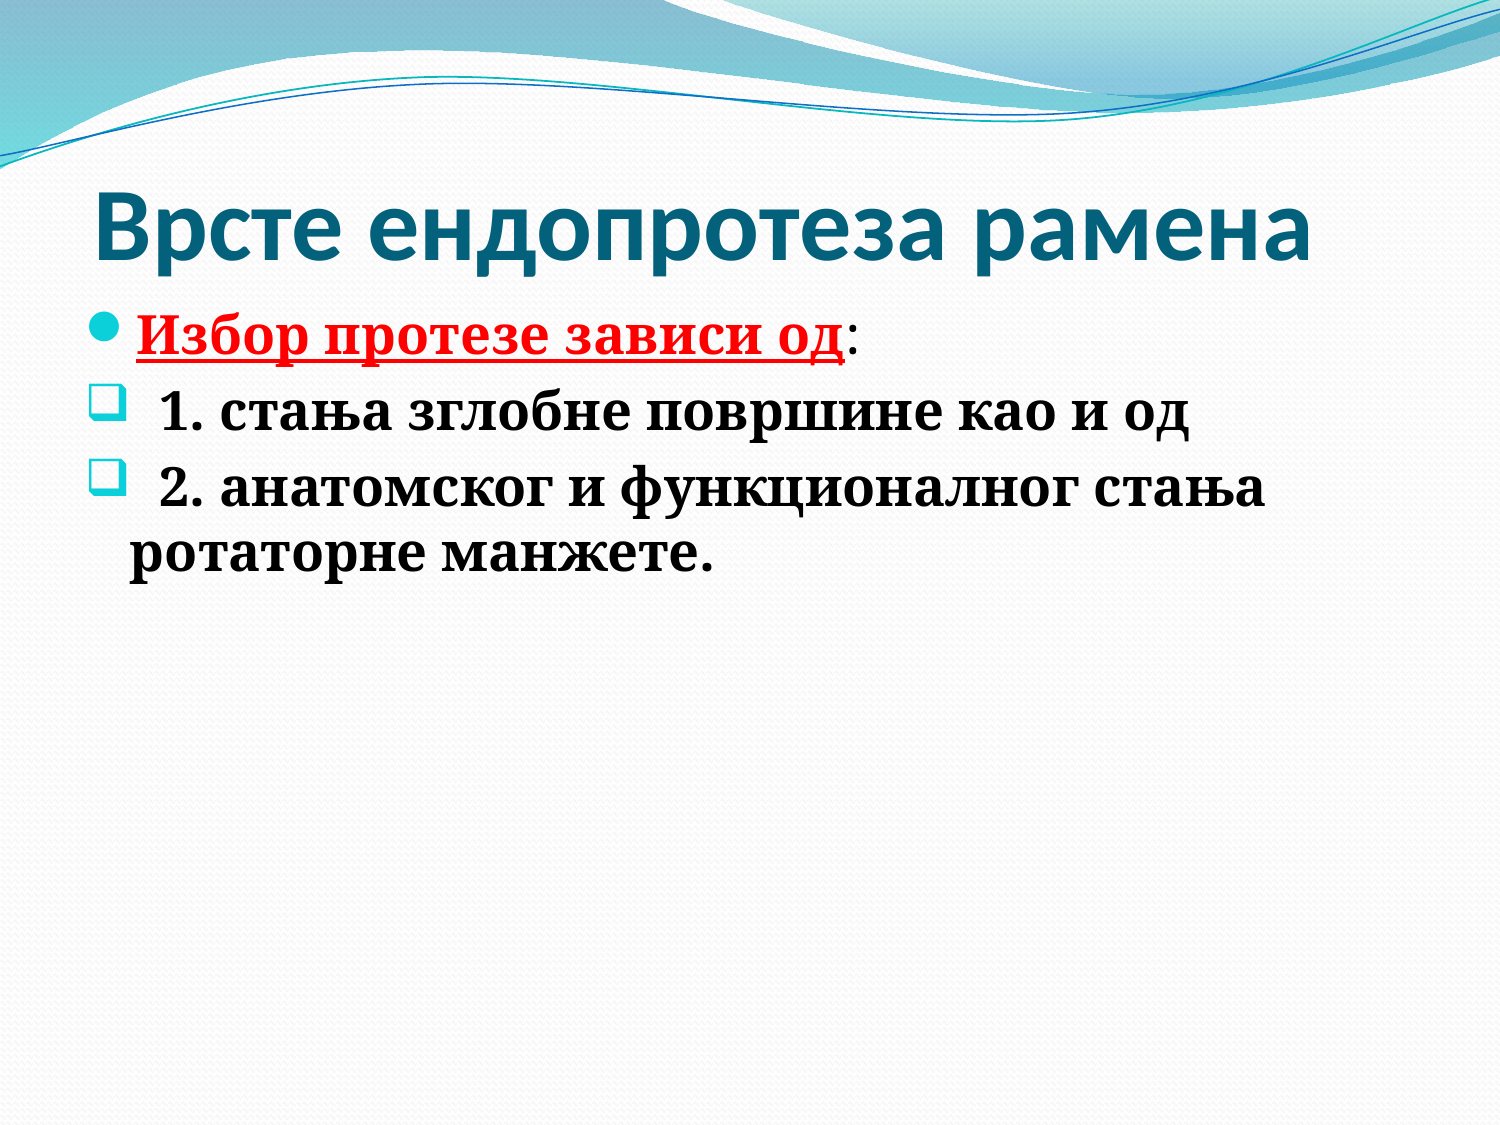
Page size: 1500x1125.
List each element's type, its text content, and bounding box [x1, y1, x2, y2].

list Избор протезе зависи од: 1. стања зглобне површине као и од 2. анатомског и функционалног стања ротаторне манжете. [70, 292, 1421, 1013]
title Врсте ендопротеза рамена [93, 93, 1444, 282]
